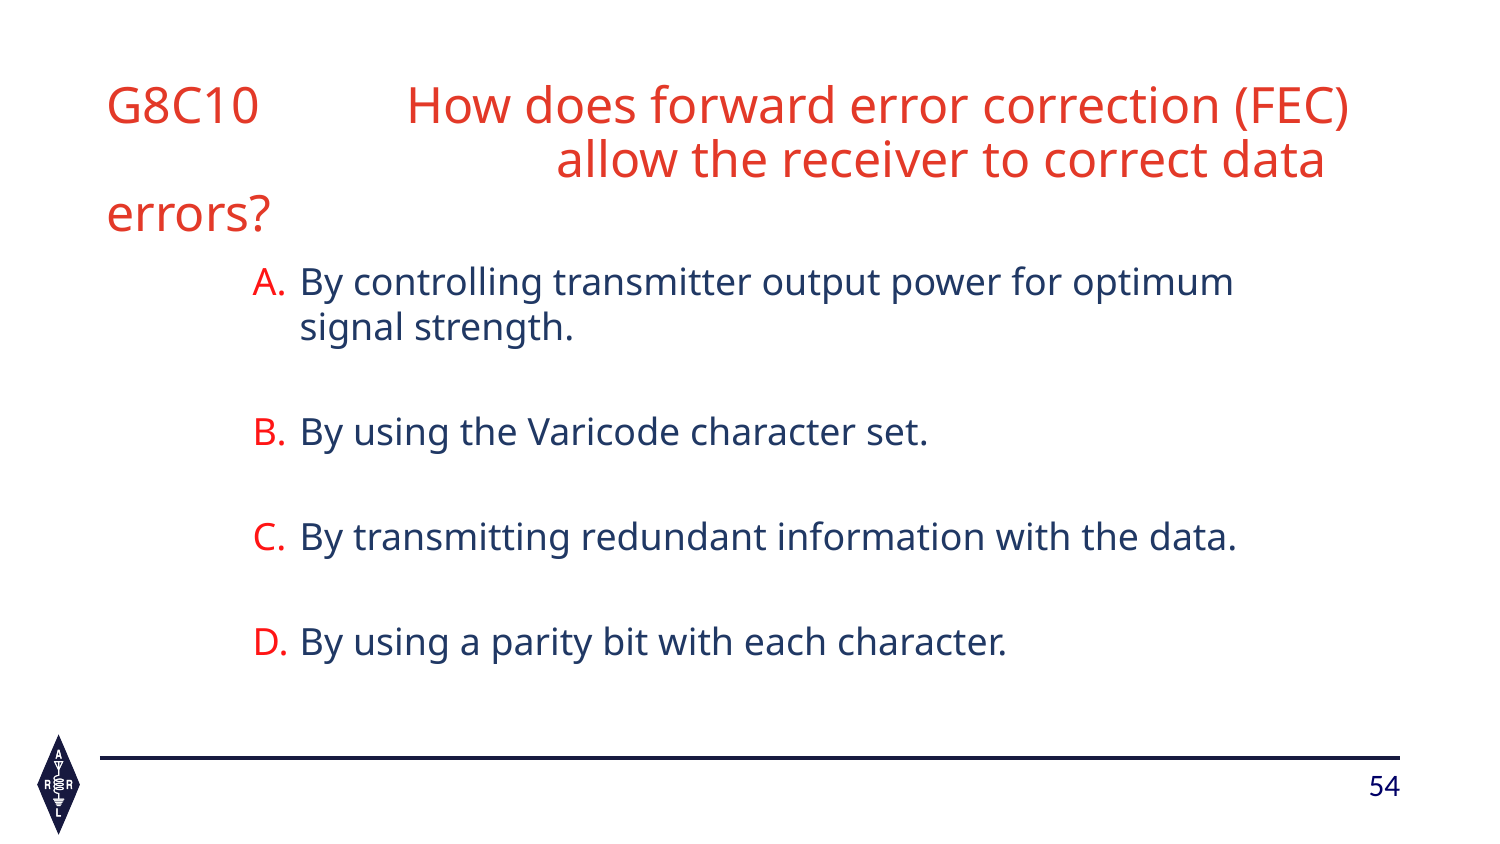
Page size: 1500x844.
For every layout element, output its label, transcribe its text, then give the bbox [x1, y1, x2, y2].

picture [37, 734, 80, 835]
title G8C10 How does forward error correction (FEC) allow the receiver to correct data errors? [106, 74, 1400, 223]
text_box By controlling transmitter output power for optimum signal strength. By using the Varicode character set. By transmitting redundant information with the data. By using a parity bit with each character. [241, 252, 1259, 693]
list [76, 192, 1425, 827]
slide_number 54 [1302, 761, 1400, 807]
